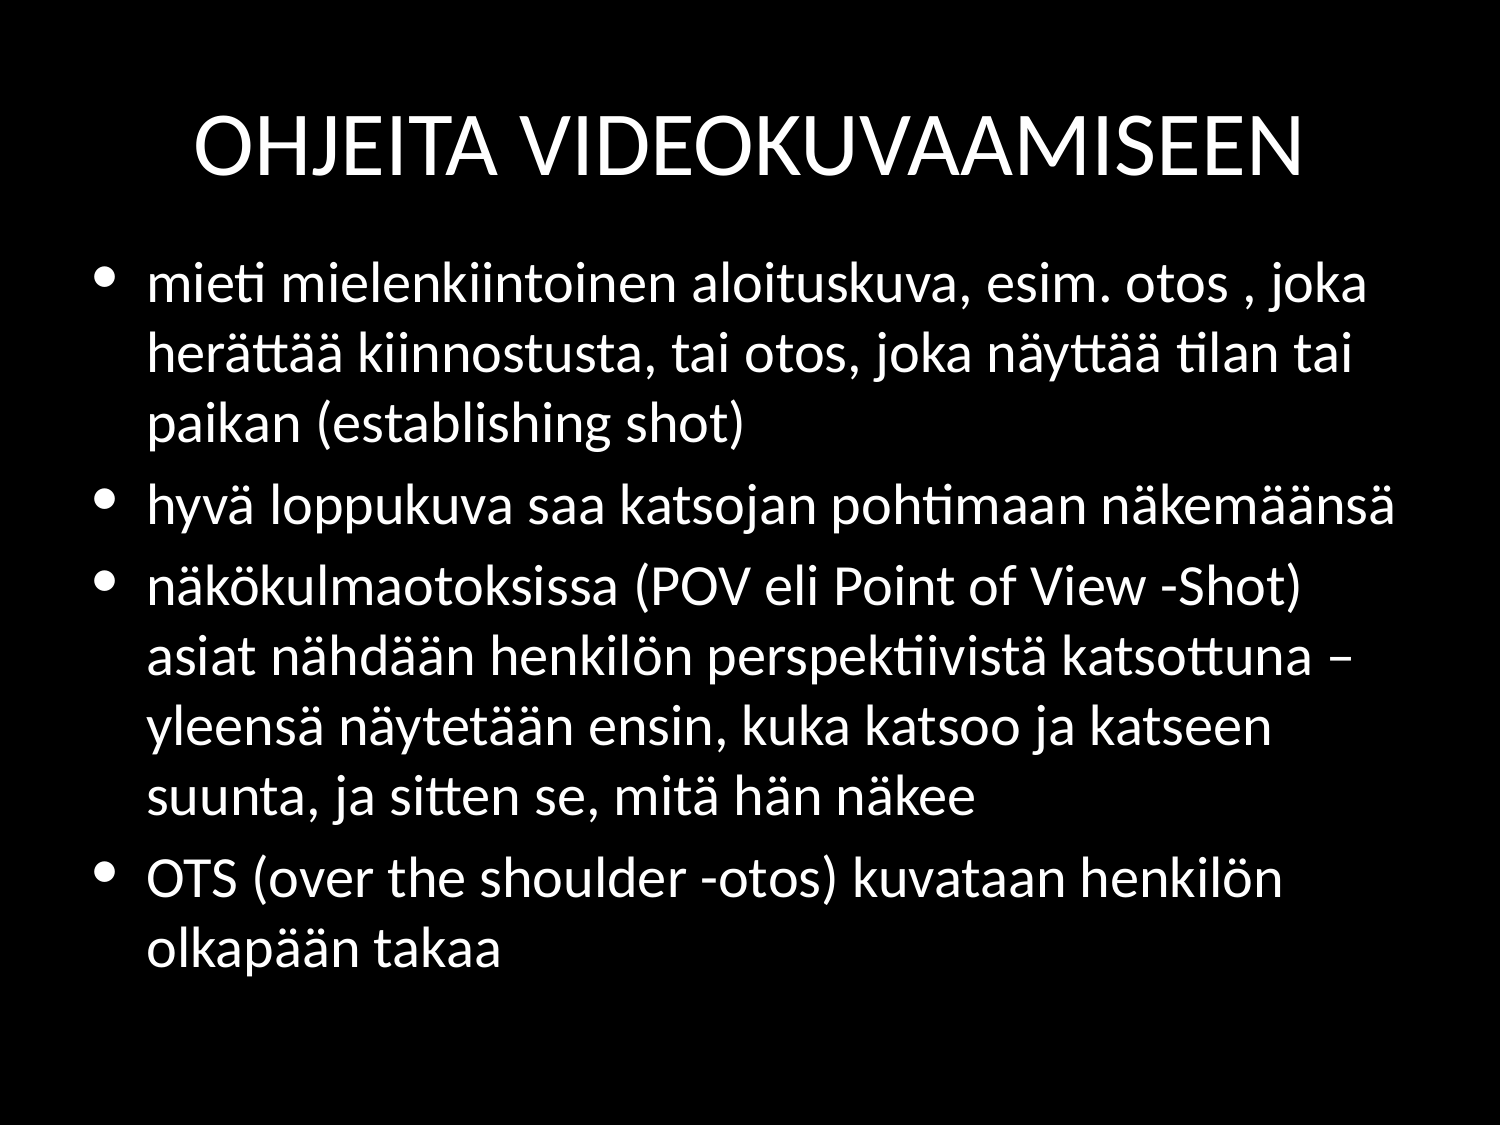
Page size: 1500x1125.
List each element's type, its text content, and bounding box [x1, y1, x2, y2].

title OHJEITA VIDEOKUVAAMISEEN [75, 45, 1425, 233]
list mieti mielenkiintoinen aloituskuva, esim. otos , joka herättää kiinnostusta, tai otos, joka näyttää tilan tai paikan (establishing shot) hyvä loppukuva saa katsojan pohtimaan näkemäänsä näkökulmaotoksissa (POV eli Point of View -Shot) asiat nähdään henkilön perspektiivistä katsottuna – yleensä näytetään ensin, kuka katsoo ja katseen suunta, ja sitten se, mitä hän näkee OTS (over the shoulder -otos) kuvataan henkilön olkapään takaa [75, 236, 1425, 1045]
